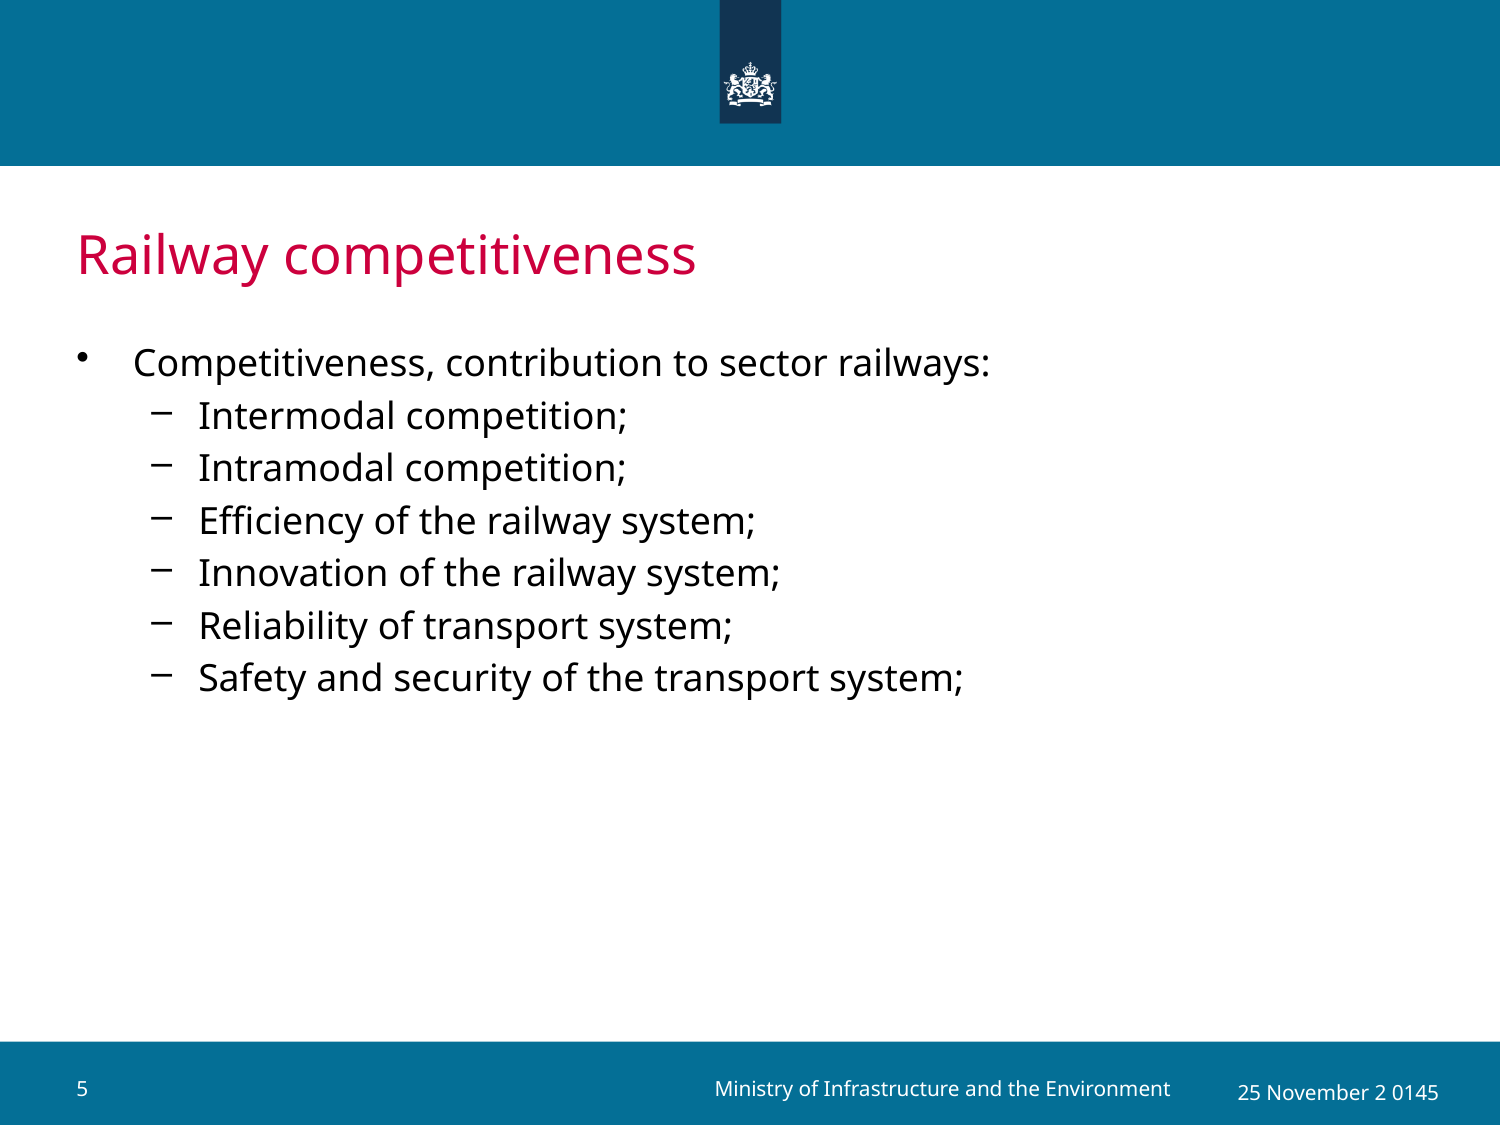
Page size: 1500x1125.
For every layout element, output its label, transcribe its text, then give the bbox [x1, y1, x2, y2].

footer Ministry of Infrastructure and the Environment [714, 1070, 1223, 1105]
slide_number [1223, 1084, 1440, 1105]
list Competitiveness, contribution to sector railways: Intermodal competition; Intramodal competition; Efficiency of the railway system; Innovation of the railway system; Reliability of transport system; Safety and security of the transport system; [76, 339, 1455, 1019]
picture [721, 0, 780, 123]
title Railway competitiveness [76, 211, 1455, 294]
slide_number 5 [76, 1084, 390, 1105]
